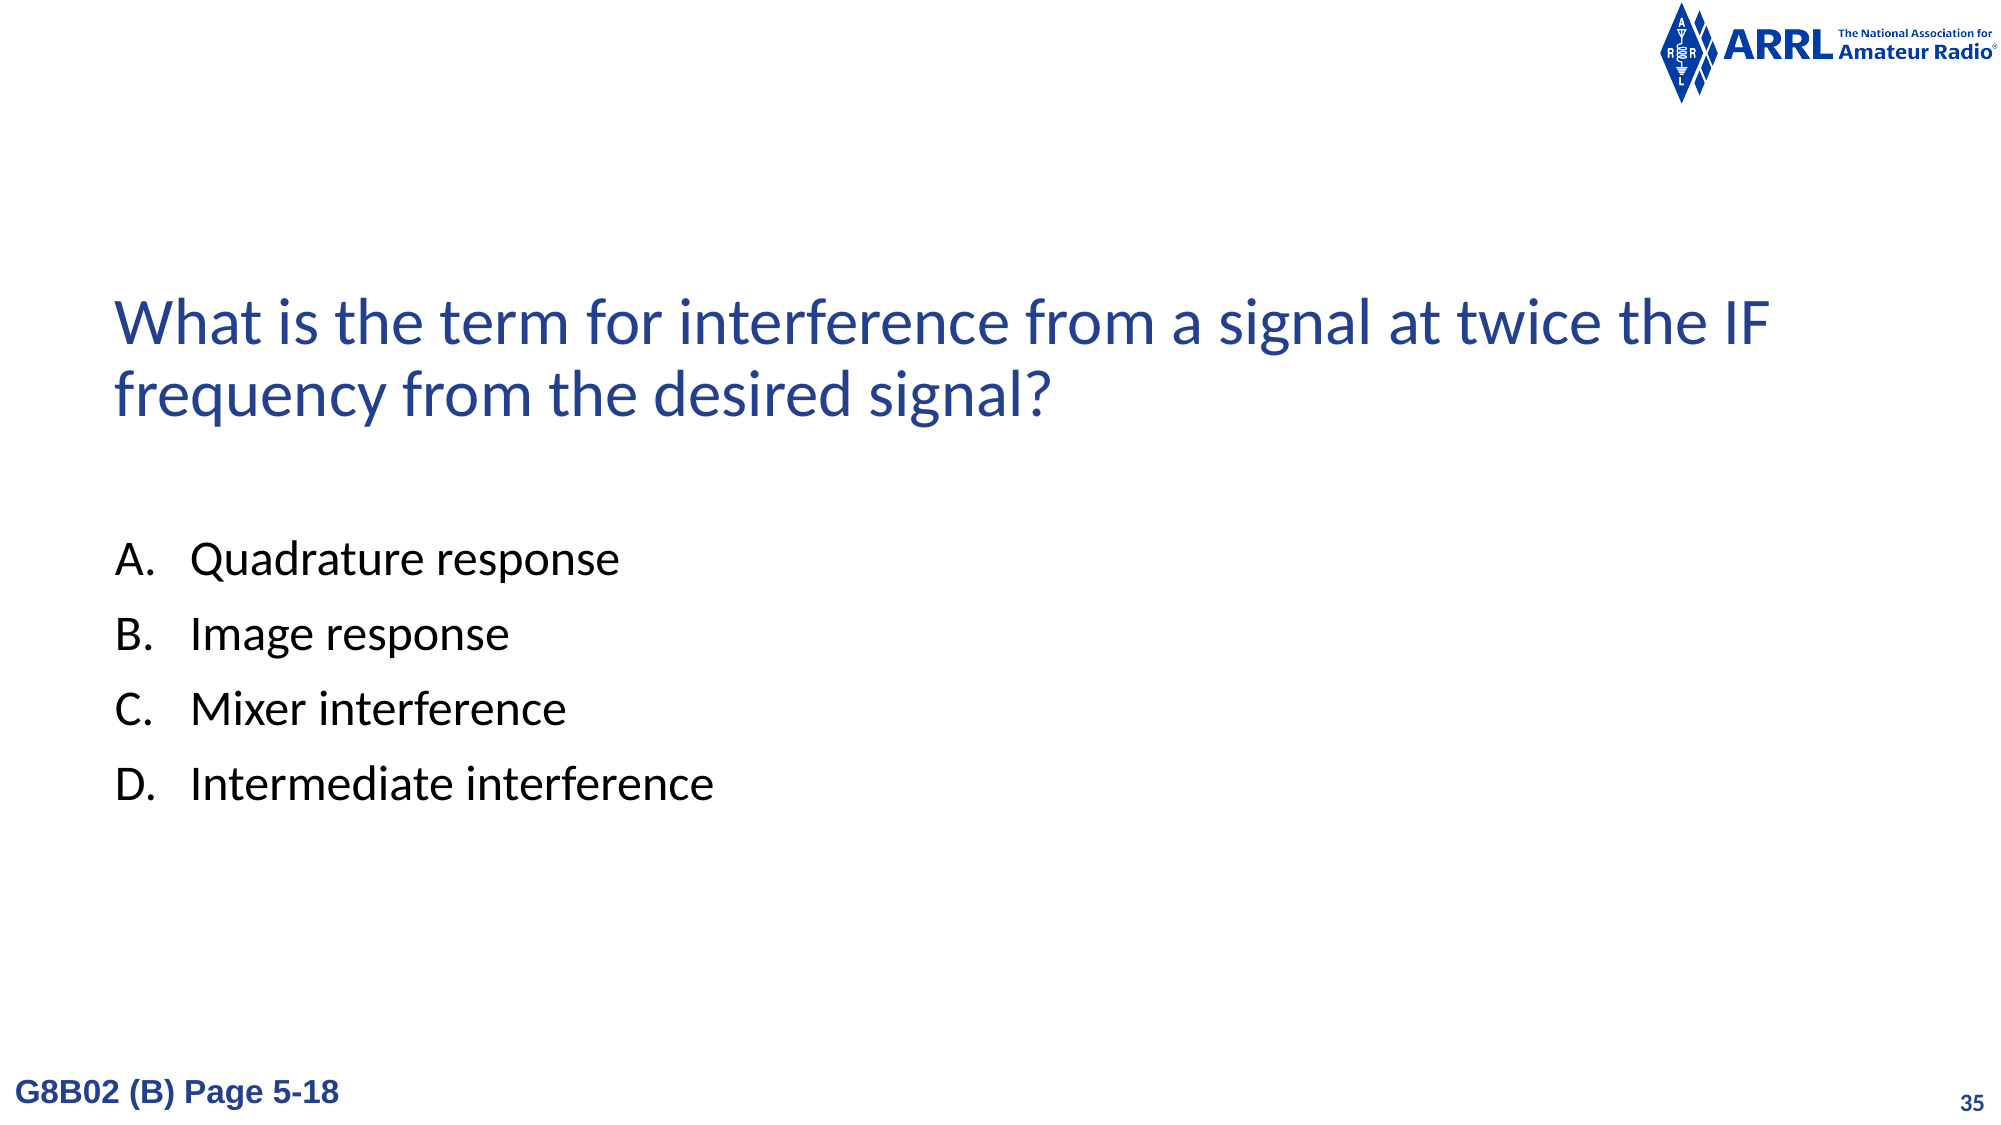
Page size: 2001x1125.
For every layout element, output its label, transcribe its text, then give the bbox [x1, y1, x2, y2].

text_box G8B02 (B) Page 5-18 [0, 1062, 1313, 1118]
text_box 35 [1899, 1079, 2000, 1125]
list Quadrature response Image response Mixer interference Intermediate interference [99, 525, 1900, 1005]
picture [1658, 0, 1999, 106]
title What is the term for interference from a signal at twice the IF frequency from the desired signal? [99, 249, 1900, 468]
